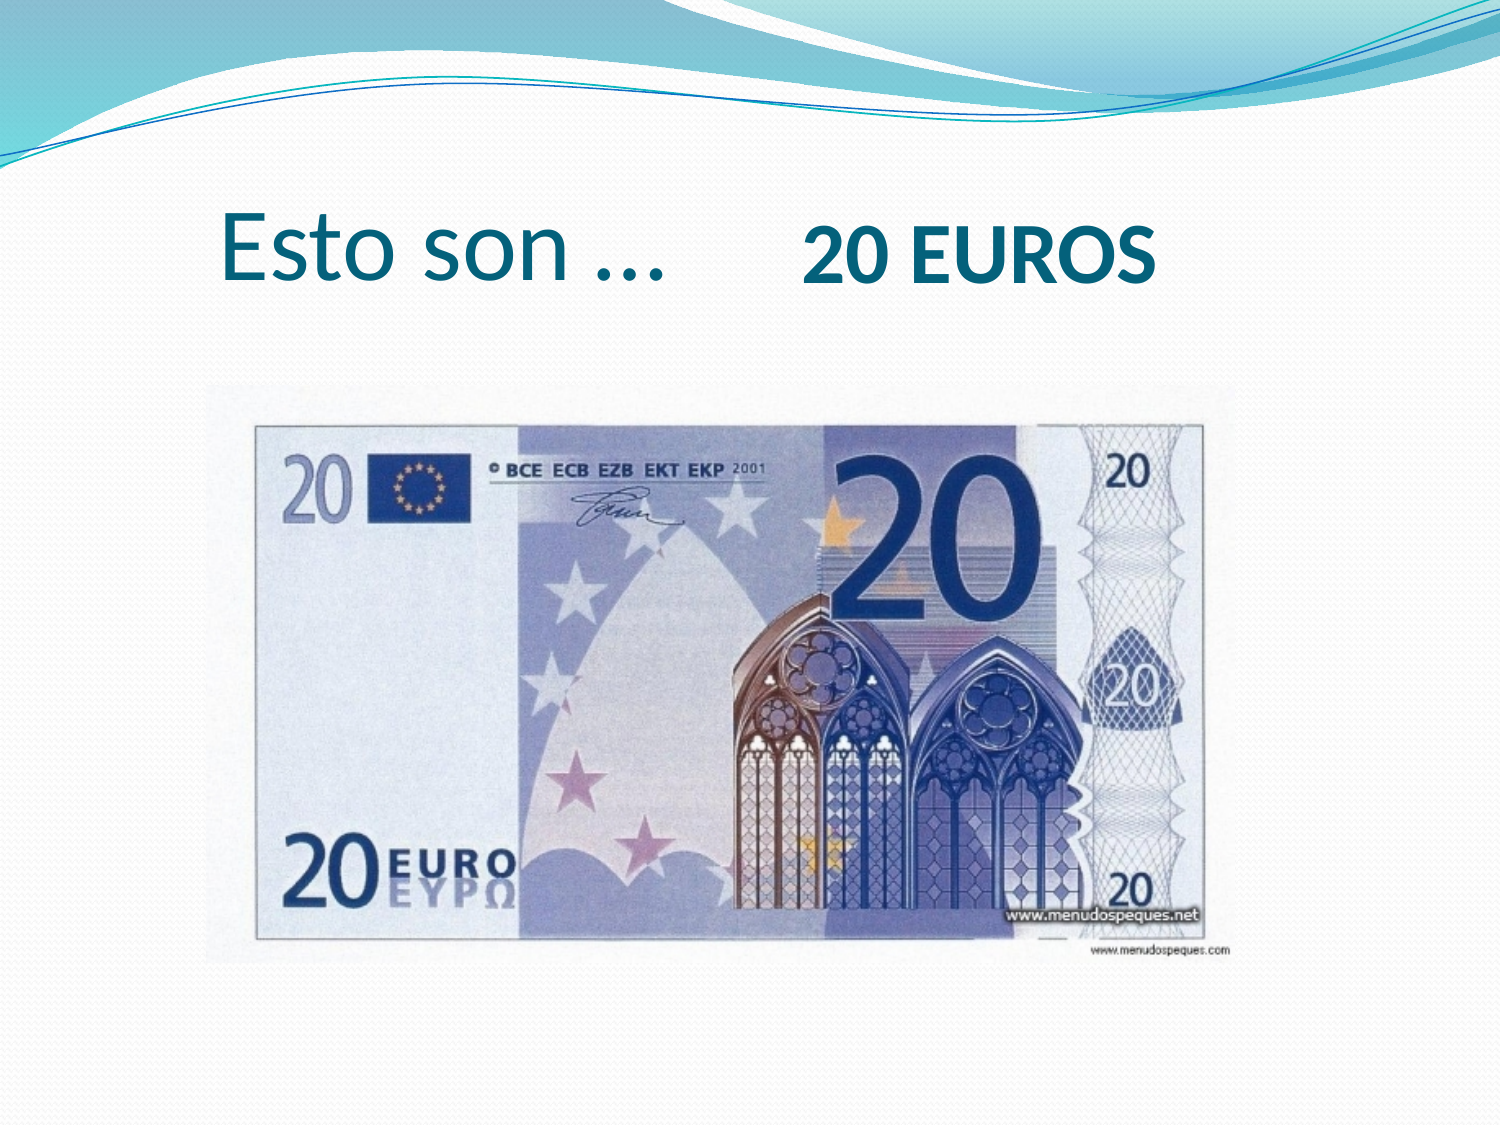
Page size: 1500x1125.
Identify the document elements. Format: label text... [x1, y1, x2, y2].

title Esto son … [218, 113, 761, 302]
text_box 20 EUROS [761, 113, 1223, 302]
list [206, 385, 1235, 963]
